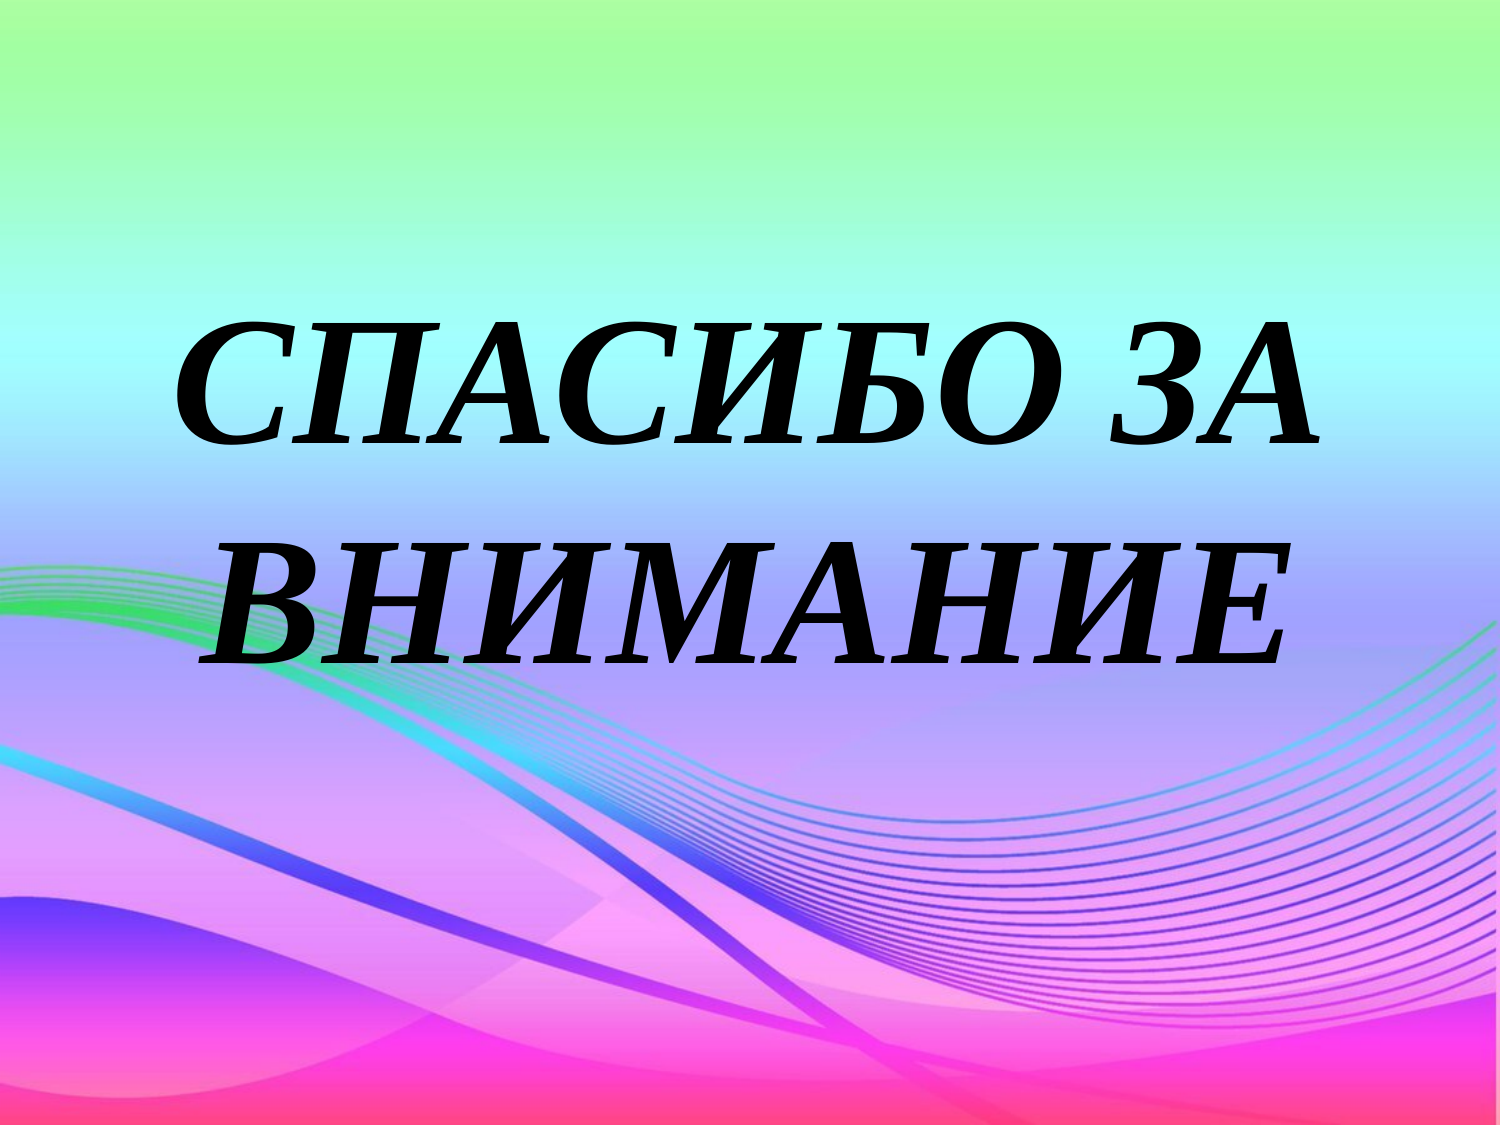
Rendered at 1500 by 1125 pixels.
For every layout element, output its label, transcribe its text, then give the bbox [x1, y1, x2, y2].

picture [0, 0, 1500, 1125]
title СПАСИБО ЗА ВНИМАНИЕ [75, 82, 1425, 879]
